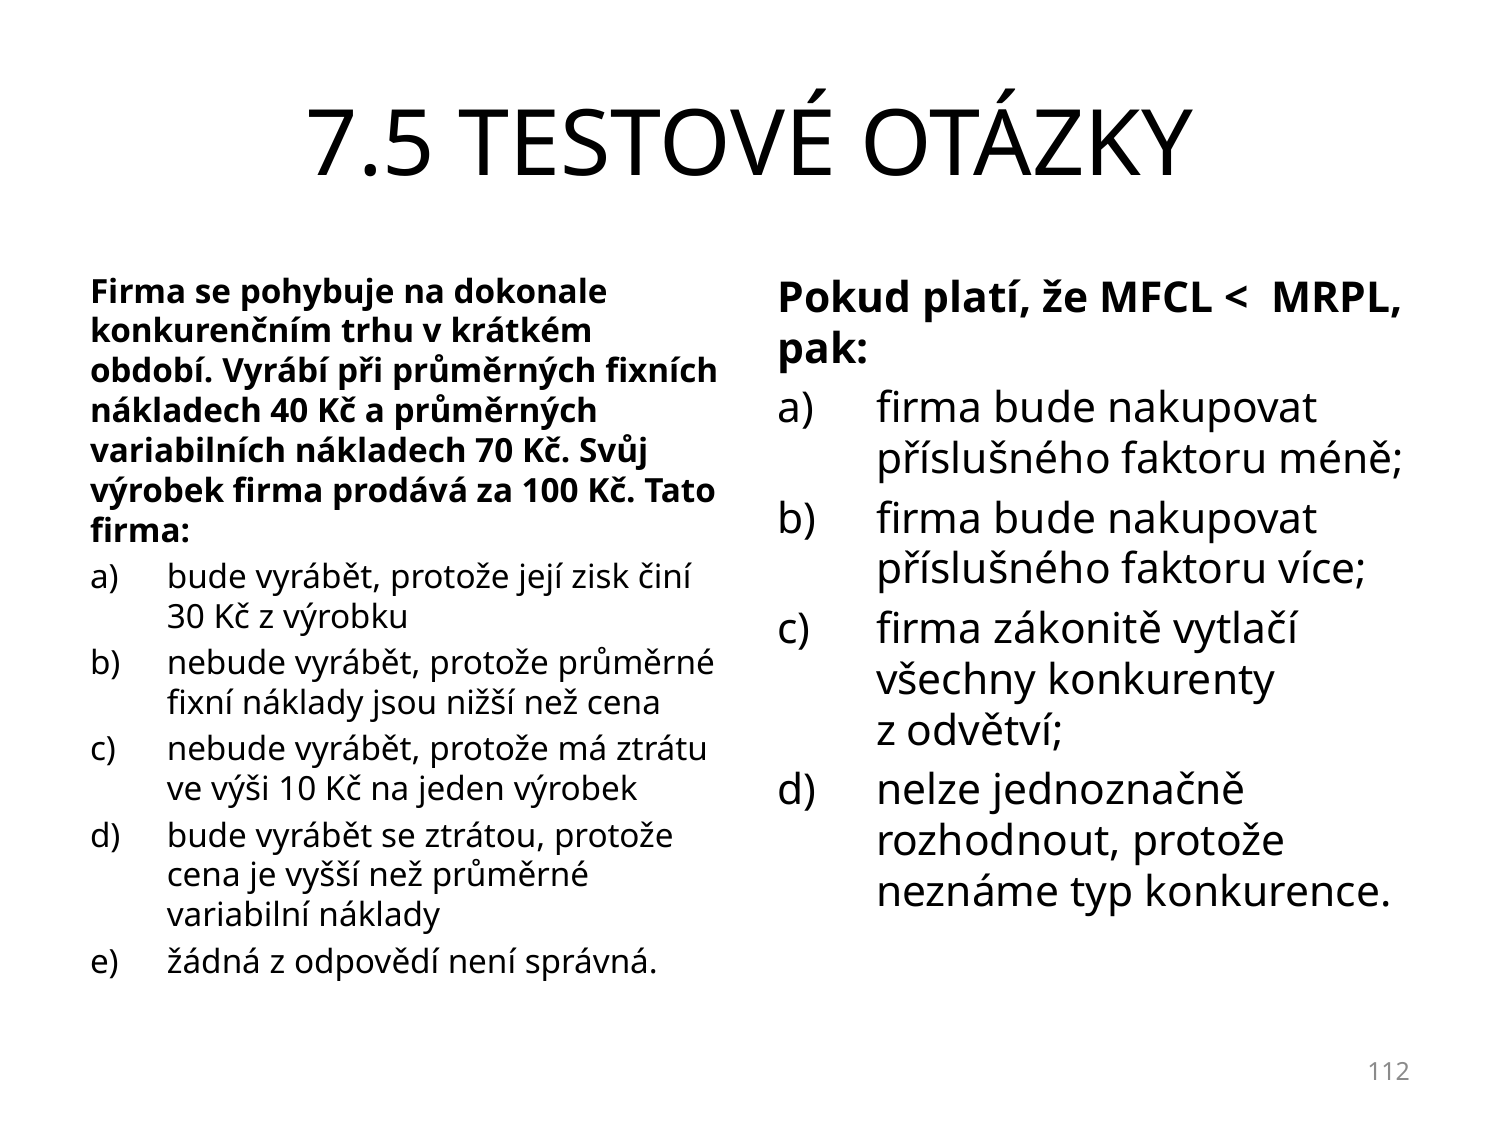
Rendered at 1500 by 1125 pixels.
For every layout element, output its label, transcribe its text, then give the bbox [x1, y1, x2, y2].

list Pokud platí, že MFCL < MRPL, pak: firma bude nakupovat příslušného faktoru méně; firma bude nakupovat příslušného faktoru více; firma zákonitě vytlačí všechny konkurenty z odvětví; nelze jednoznačně rozhodnout, protože neznáme typ konkurence. [762, 262, 1425, 1005]
slide_number 112 [1074, 1042, 1425, 1103]
list Firma se pohybuje na dokonale konkurenčním trhu v krátkém období. Vyrábí při průměrných fixních nákladech 40 Kč a průměrných variabilních nákladech 70 Kč. Svůj výrobek firma prodává za 100 Kč. Tato firma: bude vyrábět, protože její zisk činí 30 Kč z výrobku nebude vyrábět, protože průměrné fixní náklady jsou nižší než cena nebude vyrábět, protože má ztrátu ve výši 10 Kč na jeden výrobek bude vyrábět se ztrátou, protože cena je vyšší než průměrné variabilní náklady žádná z odpovědí není správná. [75, 262, 738, 1005]
title 7.5 TESTOVÉ OTÁZKY [75, 45, 1425, 233]
